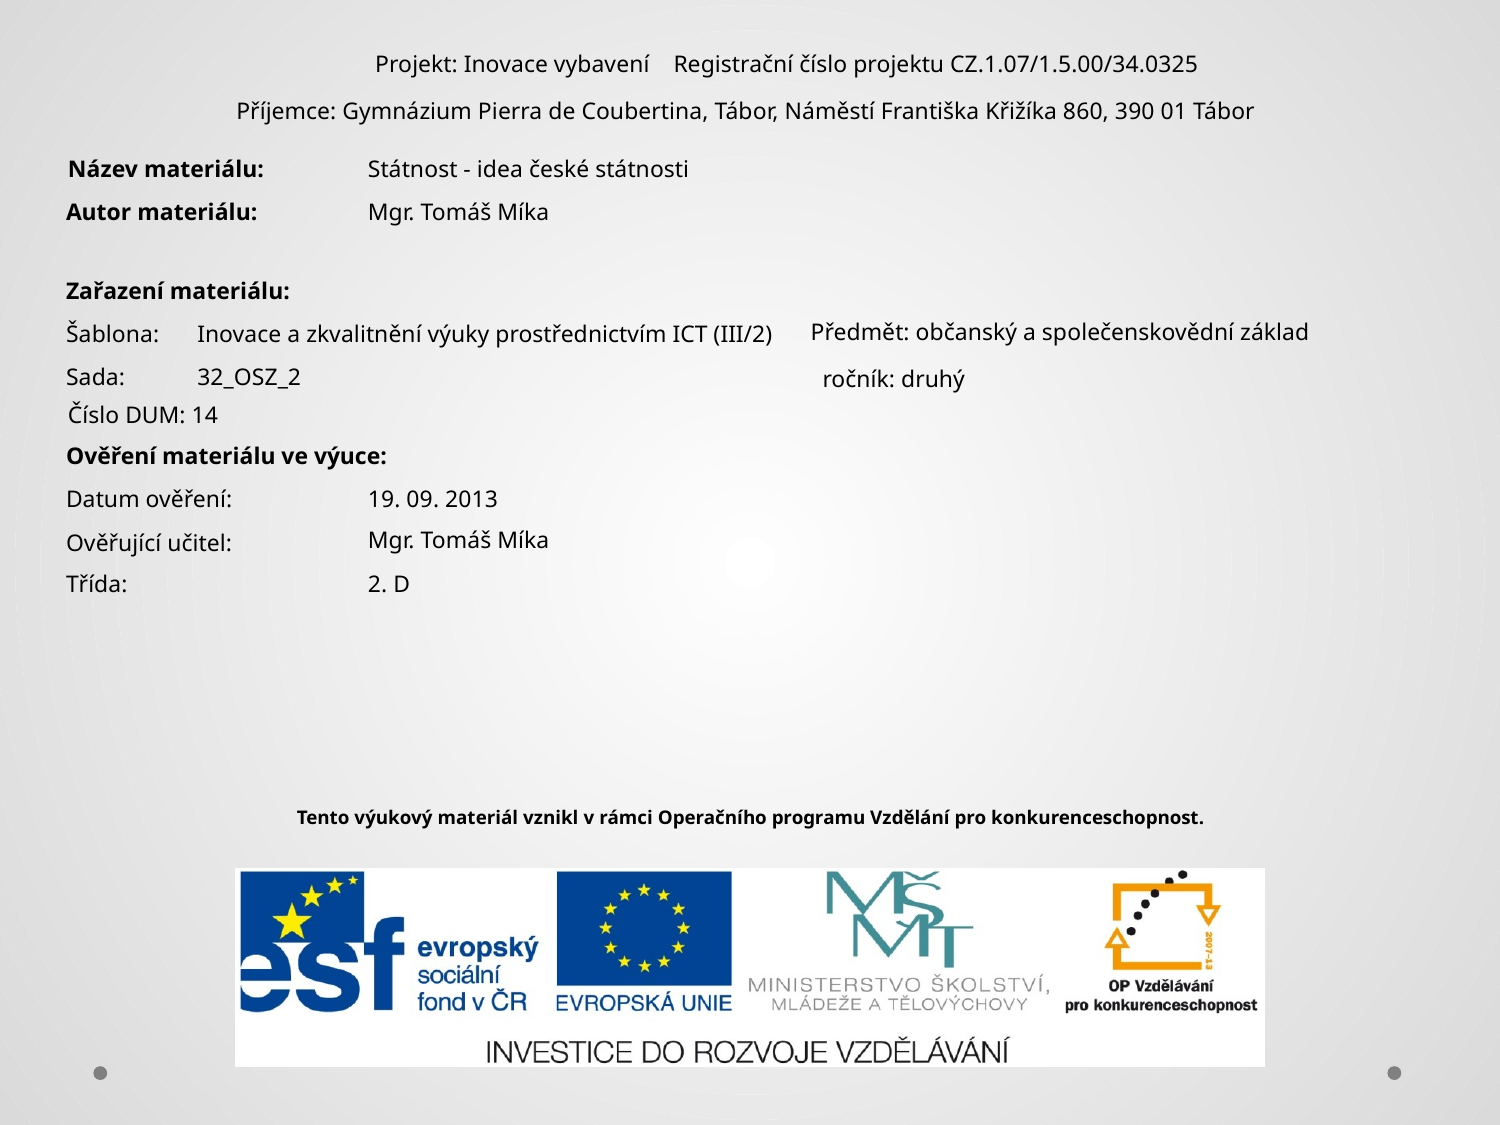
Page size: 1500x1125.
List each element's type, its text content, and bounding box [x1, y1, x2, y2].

text_box 32_OSZ_2 [183, 356, 580, 398]
picture [235, 867, 1265, 1067]
text_box Inovace a zkvalitnění výuky prostřednictvím ICT (III/2) [183, 312, 949, 354]
text_box Tento výukový materiál vznikl v rámci Operačního programu Vzdělání pro konkurenceschopnost. [129, 798, 1371, 835]
text_box Státnost - idea české státnosti [354, 148, 1057, 190]
text_box Číslo DUM: 14 [54, 394, 258, 434]
text_box Autor materiálu: [52, 191, 334, 233]
text_box 2. D [354, 562, 463, 604]
text_box Ověřující učitel: [52, 521, 312, 563]
text_box Sada: [52, 356, 180, 398]
text_box ročník: druhý [809, 357, 1076, 399]
text_box Příjemce: Gymnázium Pierra de Coubertina, Tábor, Náměstí Františka Křižíka 860, 390 01 Tábor [112, 90, 1380, 131]
text_box Ověření materiálu ve výuce: [52, 434, 507, 476]
text_box Datum ověření: [52, 478, 308, 519]
text_box Šablona: [52, 312, 183, 354]
text_box Název materiálu: [54, 148, 374, 217]
text_box Předmět: občanský a společenskovědní základ [797, 310, 1341, 352]
text_box Zařazení materiálu: [52, 270, 379, 311]
text_box Mgr. Tomáš Míka [354, 519, 617, 561]
text_box Třída: [52, 563, 180, 604]
text_box Projekt: Inovace vybavení Registrační číslo projektu CZ.1.07/1.5.00/34.0325 [265, 42, 1226, 84]
text_box Mgr. Tomáš Míka [354, 191, 617, 233]
text_box 19. 09. 2013 [354, 478, 561, 519]
